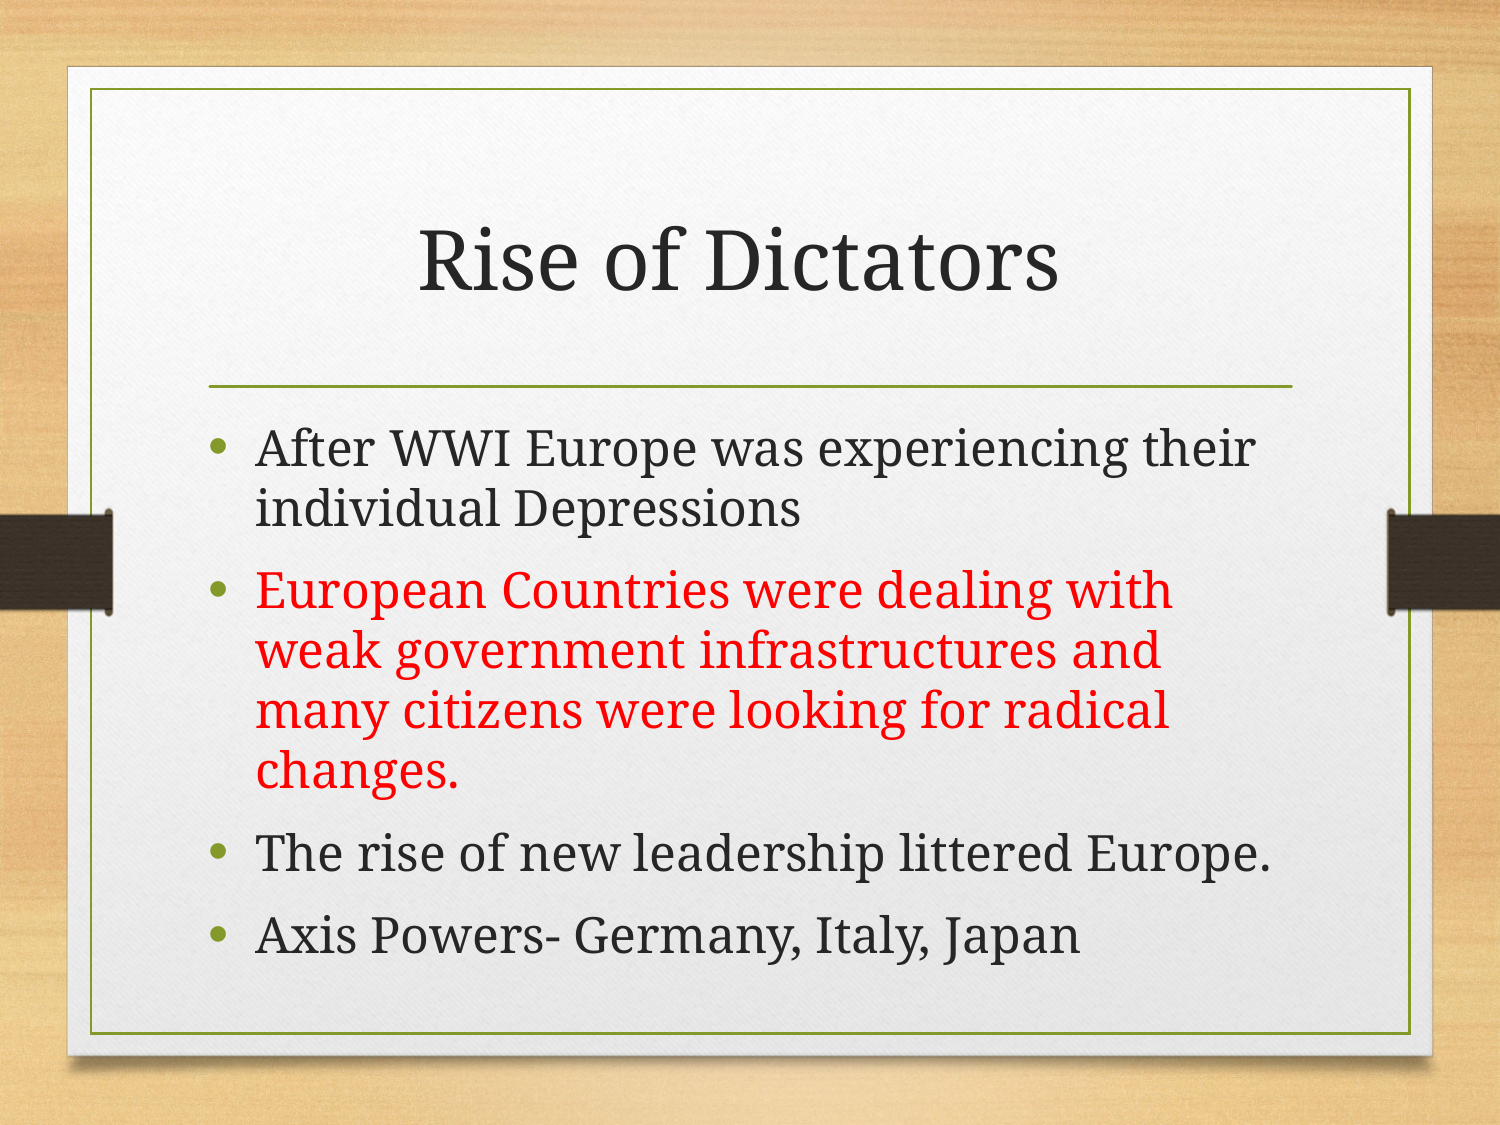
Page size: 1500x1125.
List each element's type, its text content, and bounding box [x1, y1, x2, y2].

title Rise of Dictators [193, 150, 1309, 365]
picture [0, 0, 1500, 1125]
list After WWI Europe was experiencing their individual Depressions European Countries were dealing with weak government infrastructures and many citizens were looking for radical changes. The rise of new leadership littered Europe. Axis Powers- Germany, Italy, Japan [193, 408, 1309, 974]
